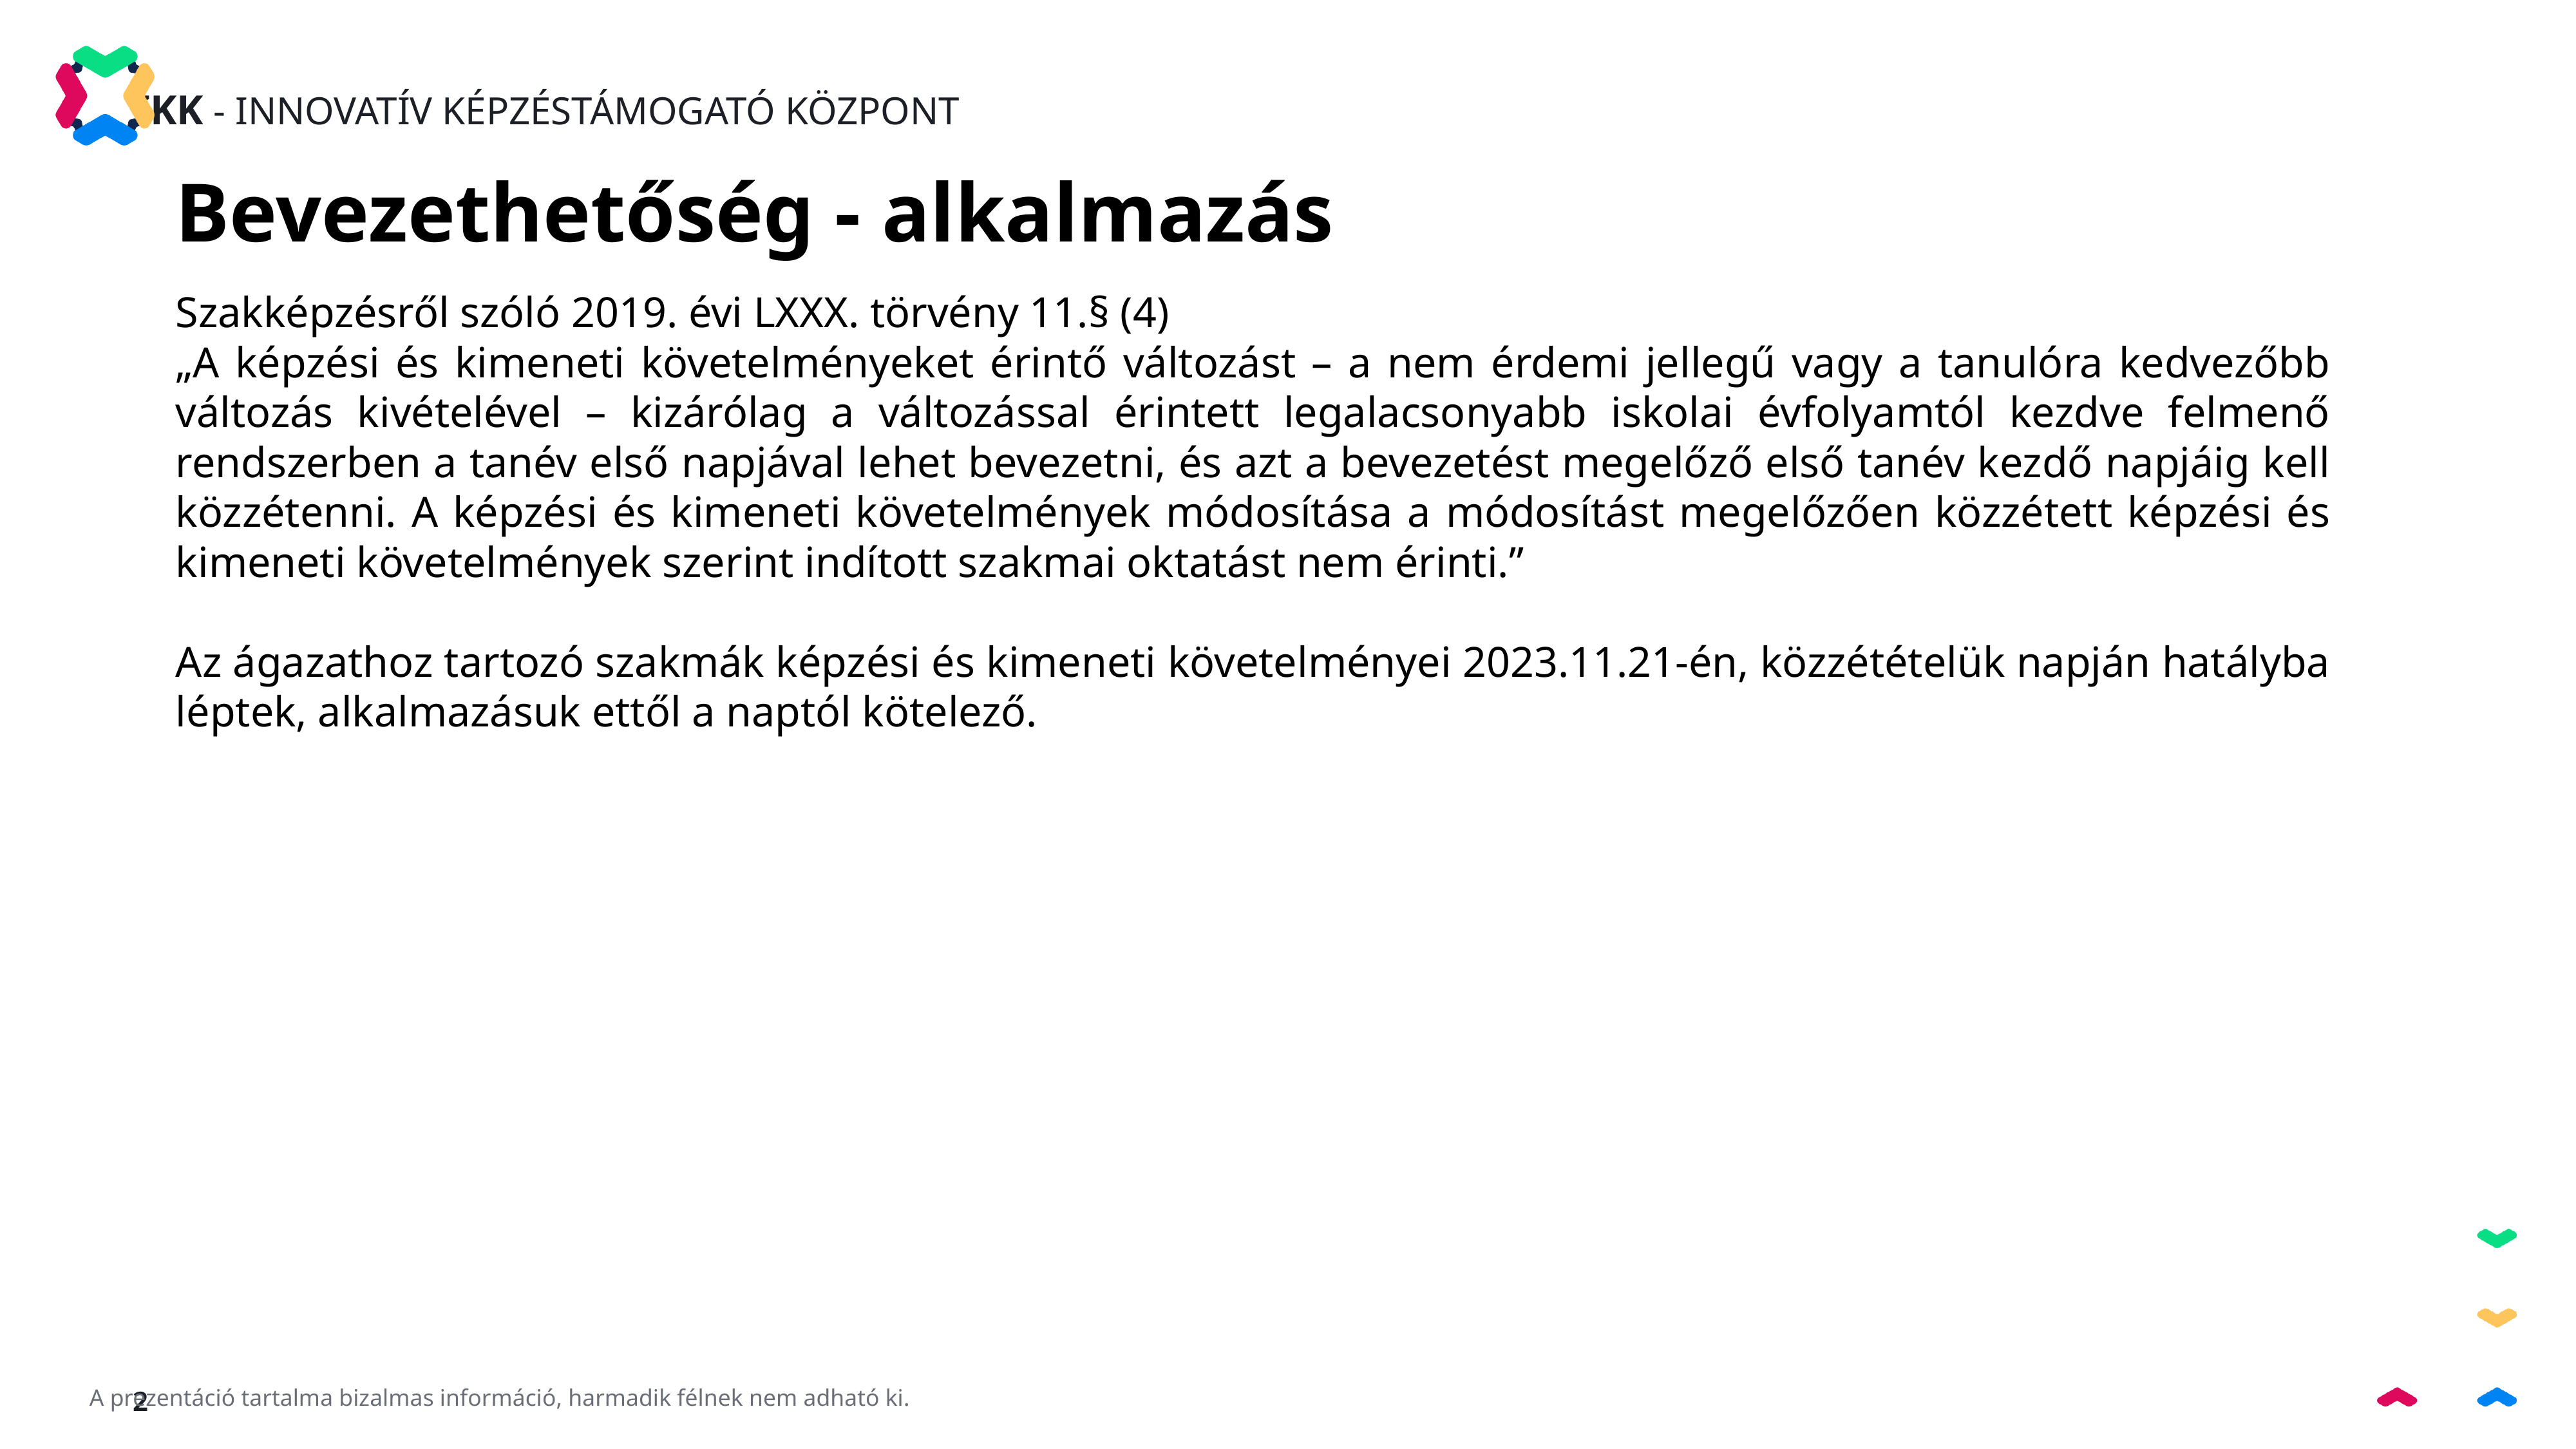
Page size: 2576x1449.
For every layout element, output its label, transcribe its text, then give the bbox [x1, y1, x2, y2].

picture [55, 46, 155, 146]
list Bevezethetőség - alkalmazás [175, 161, 2275, 286]
picture [2377, 1229, 2517, 1406]
list Szakképzésről szóló 2019. évi LXXX. törvény 11.§ (4) „A képzési és kimeneti követelményeket érintő változást – a nem érdemi jellegű vagy a tanulóra kedvezőbb változás kivételével – kizárólag a változással érintett legalacsonyabb iskolai évfolyamtól kezdve felmenő rendszerben a tanév első napjával lehet bevezetni, és azt a bevezetést megelőző első tanév kezdő napjáig kell közzétenni. A képzési és kimeneti követelmények módosítása a módosítást megelőzően közzétett képzési és kimeneti követelmények szerint indított szakmai oktatást nem érinti.” Az ágazathoz tartozó szakmák képzési és kimeneti követelményei 2023.11.21-én, közzétételük napján hatályba léptek, alkalmazásuk ettől a naptól kötelező. [175, 286, 2332, 1288]
